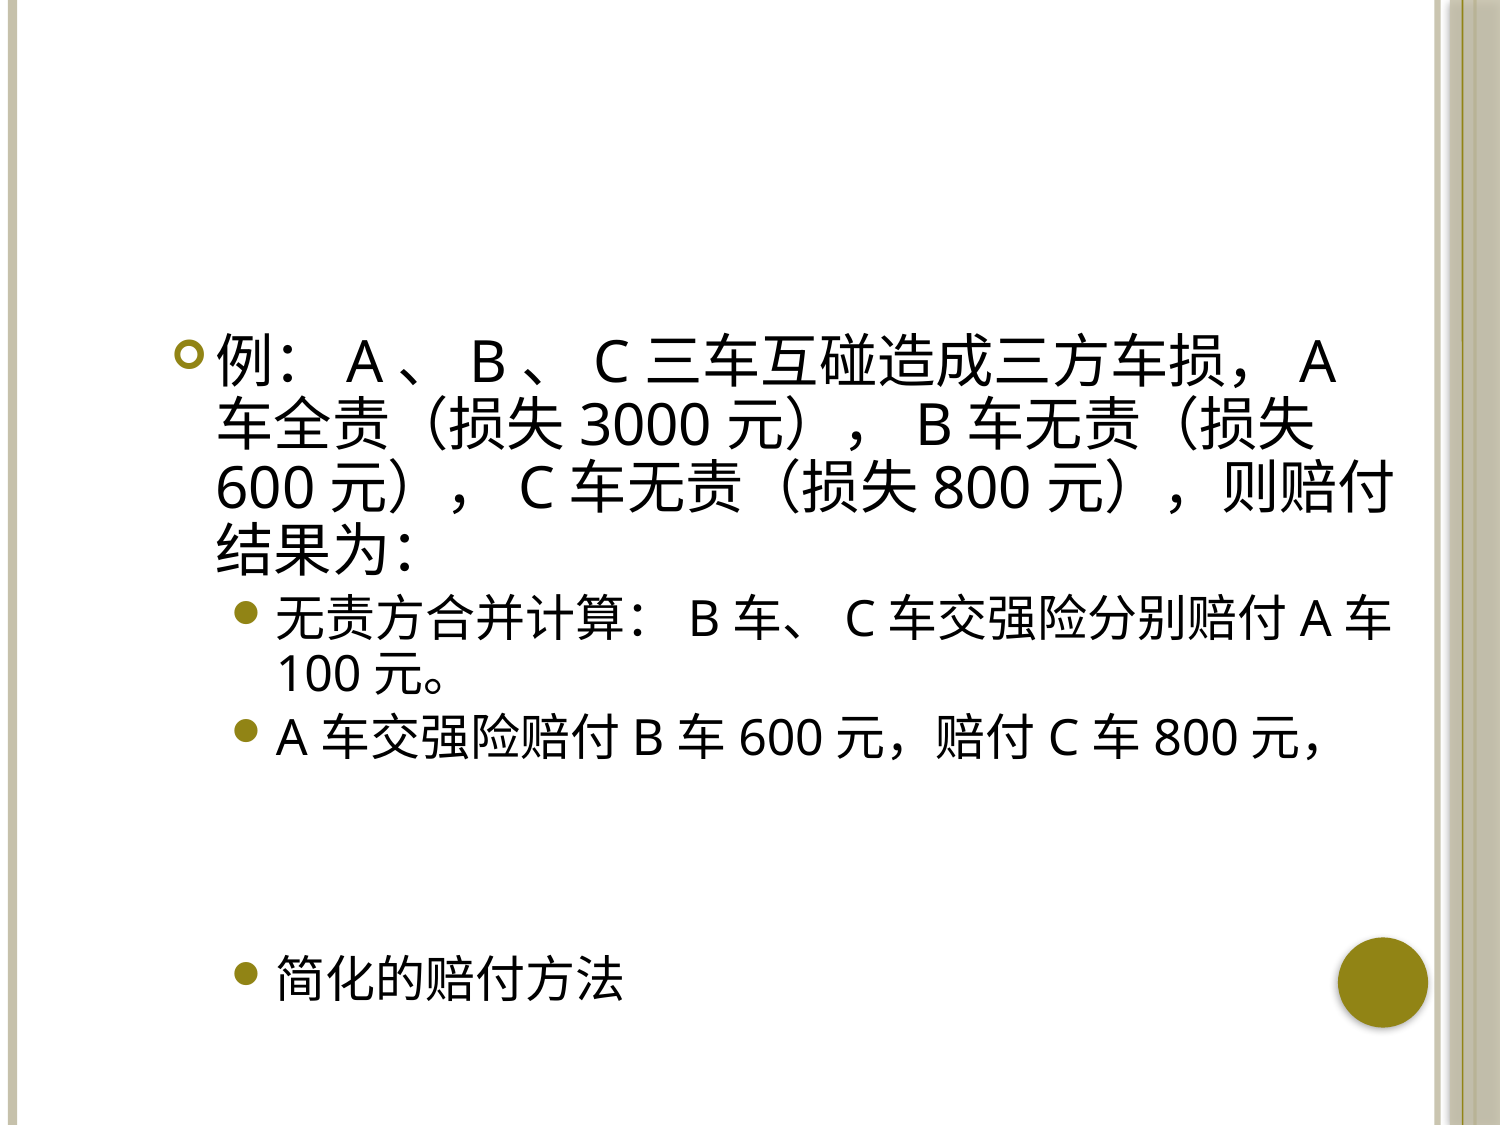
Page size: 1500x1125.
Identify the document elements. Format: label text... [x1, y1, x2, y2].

list 例：A、B、C三车互碰造成三方车损，A车全责（损失3000元），B车无责（损失600元），C车无责（损失800元），则赔付结果为： 无责方合并计算：B车、C车交强险分别赔付A车100元。 A车交强险赔付B车600元，赔付C车800元， 简化的赔付方法 [155, 324, 1413, 1001]
